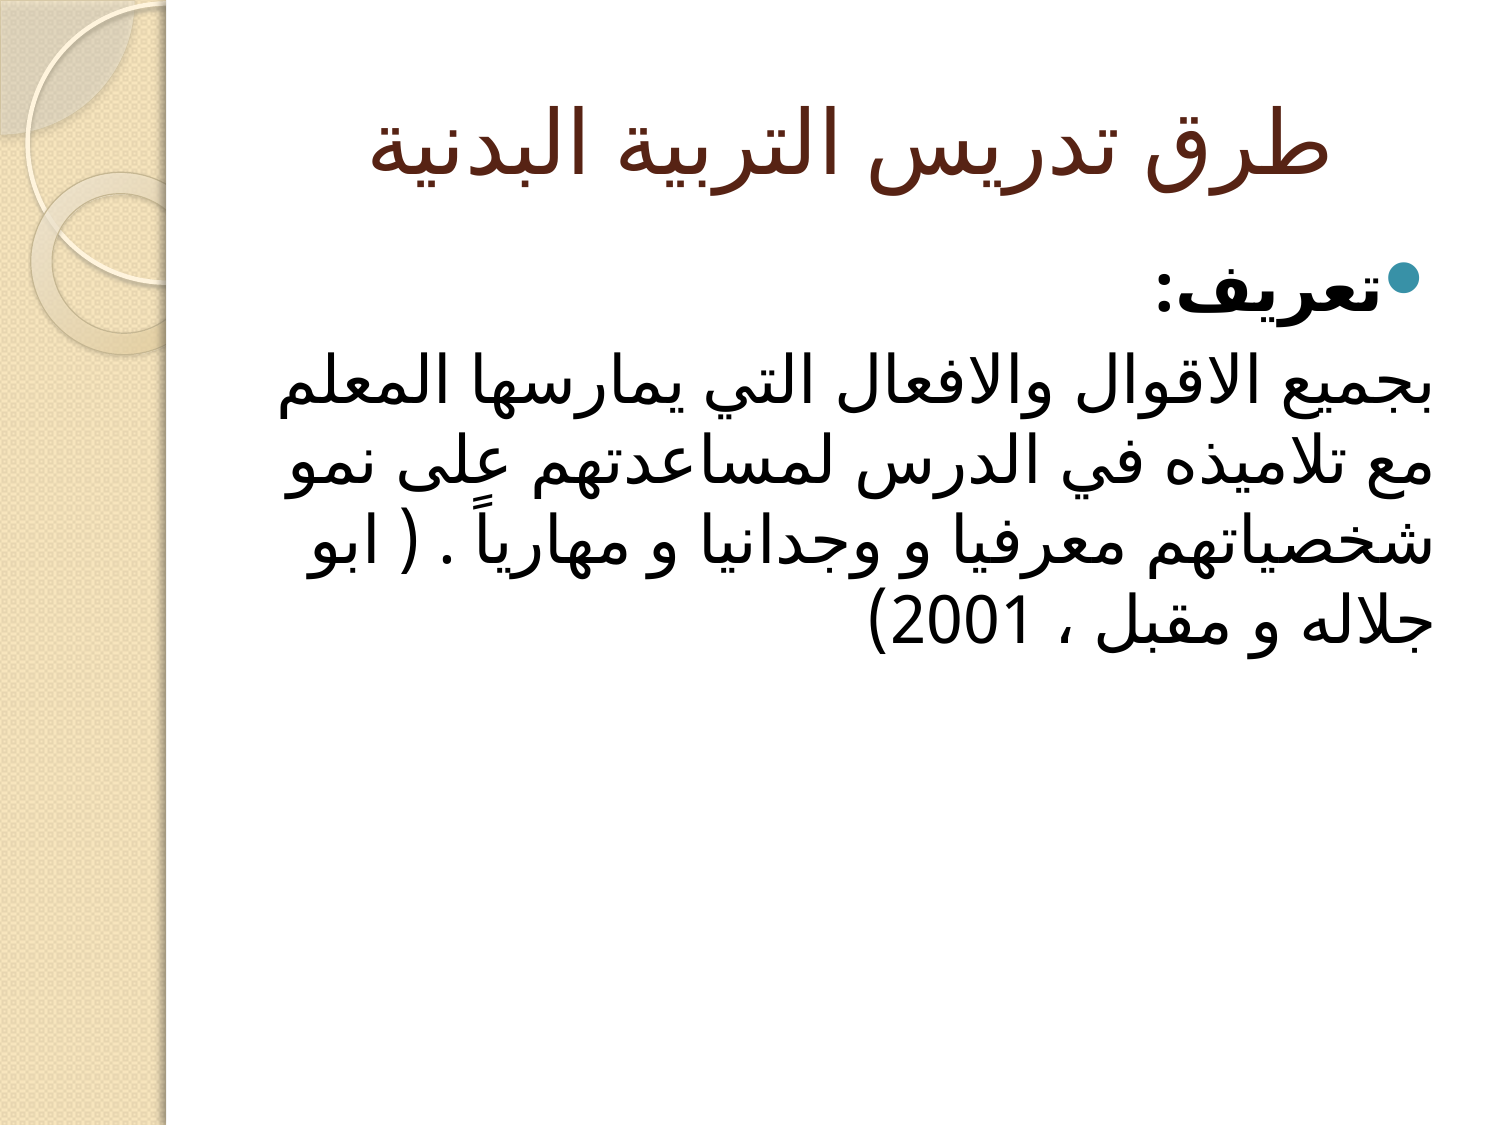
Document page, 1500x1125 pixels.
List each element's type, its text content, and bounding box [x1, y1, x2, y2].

list تعريف: بجميع الاقوال والافعال التي يمارسها المعلم مع تلاميذه في الدرس لمساعدتهم على نمو شخصياتهم معرفيا و وجدانيا و مهارياً . ( ابو جلاله و مقبل ، 2001) [235, 237, 1466, 1025]
title طرق تدريس التربية البدنية [235, 45, 1466, 233]
